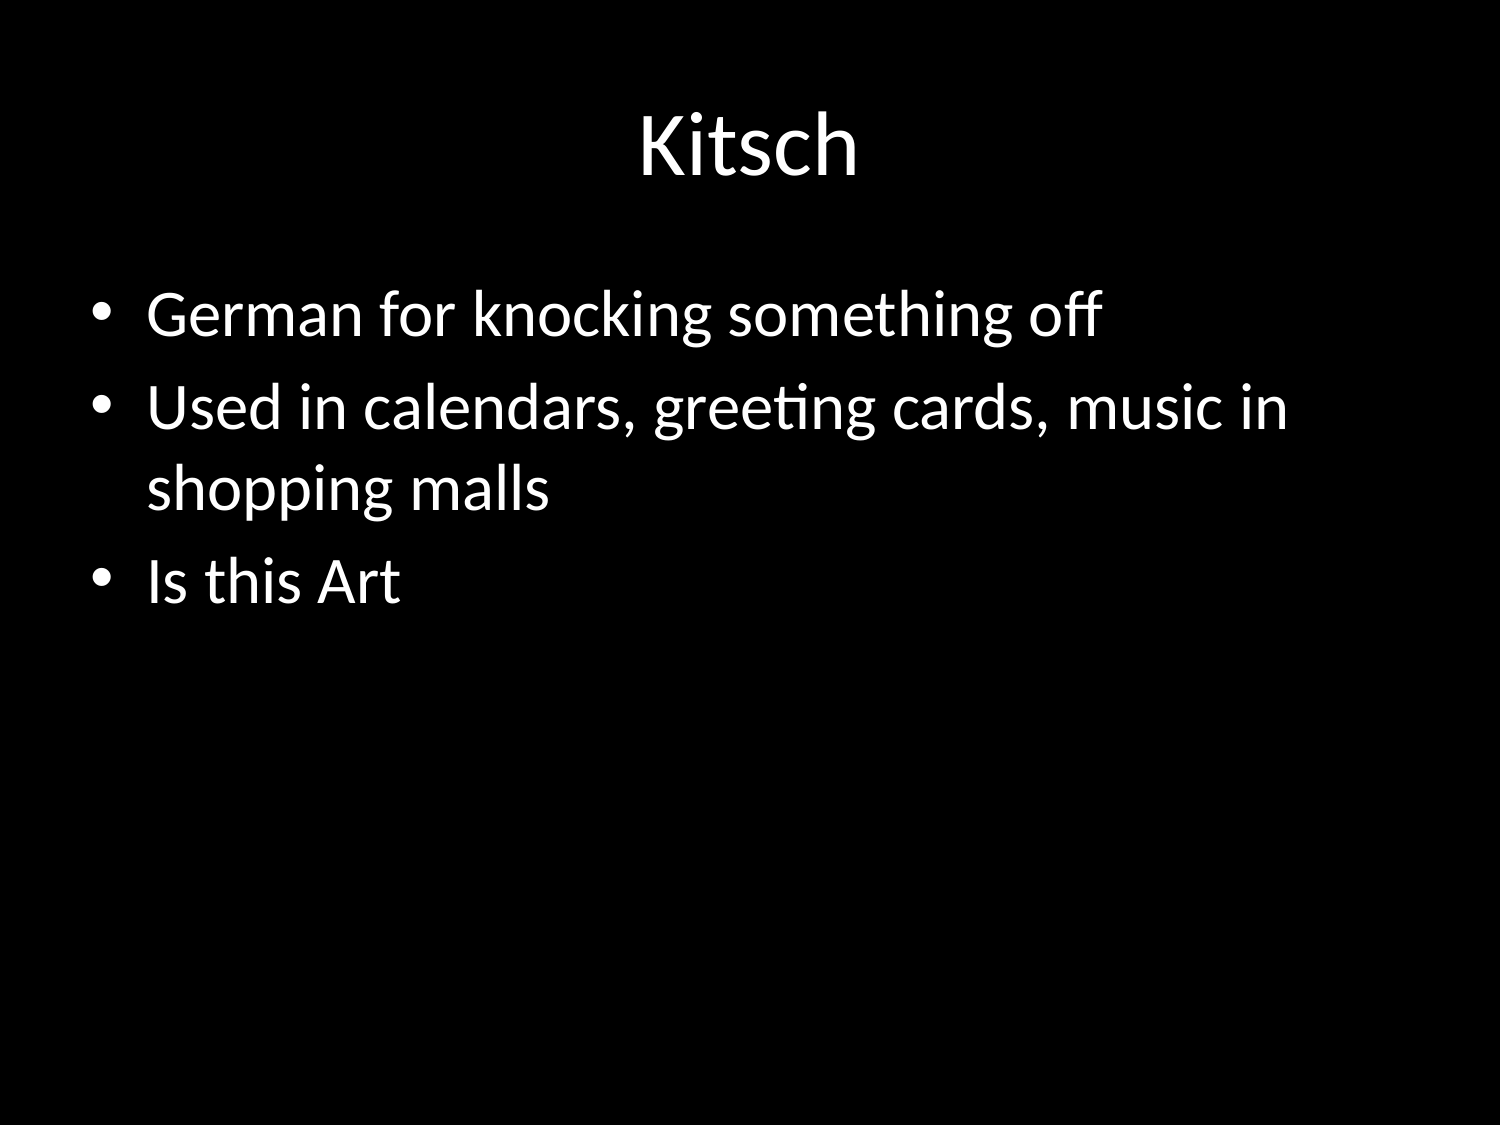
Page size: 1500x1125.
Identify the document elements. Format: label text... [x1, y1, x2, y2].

list German for knocking something off Used in calendars, greeting cards, music in shopping malls Is this Art [75, 262, 1425, 1005]
title Kitsch [75, 45, 1425, 233]
